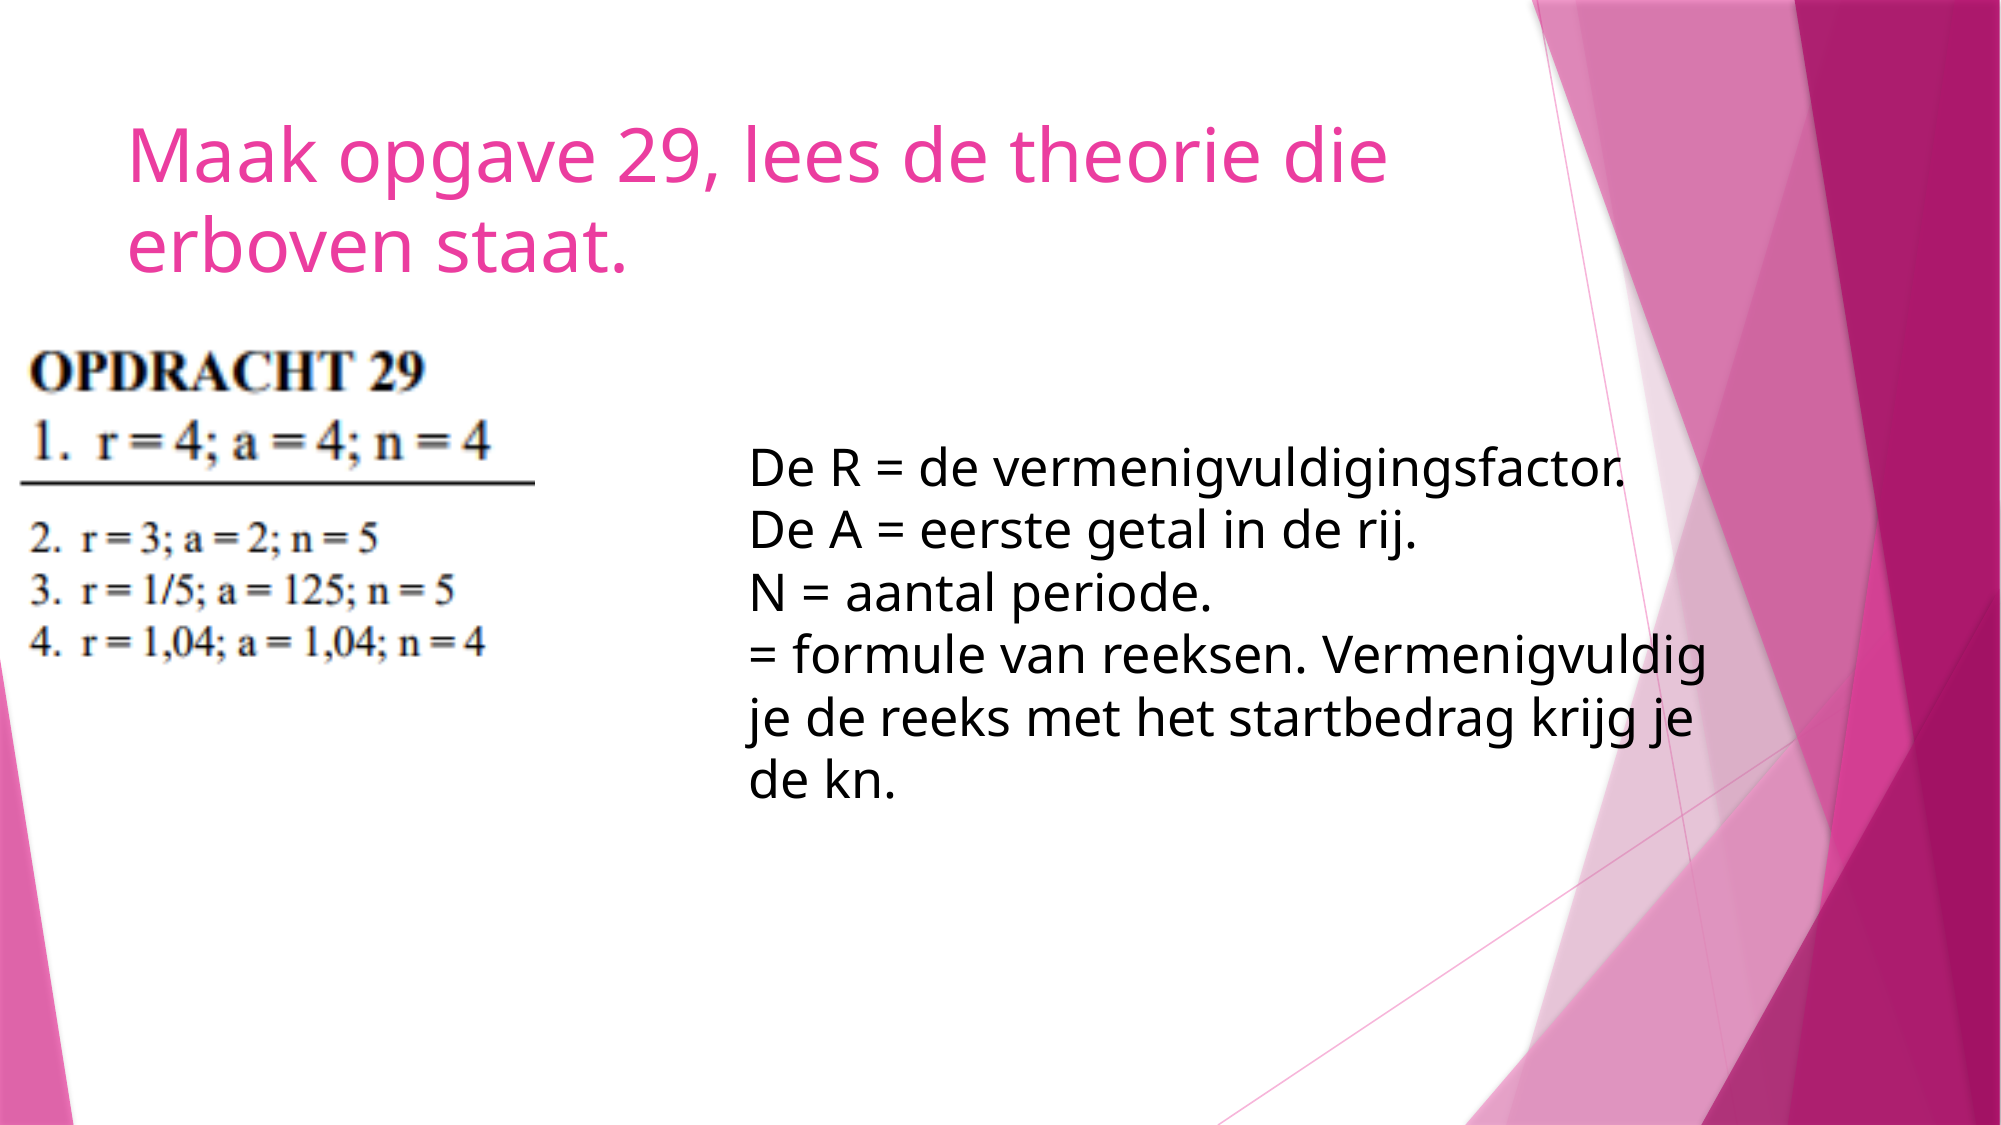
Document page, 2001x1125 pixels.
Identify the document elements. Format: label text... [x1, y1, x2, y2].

picture [18, 489, 536, 687]
text_box De R = de vermenigvuldigingsfactor. De A = eerste getal in de rij. N = aantal periode. = formule van reeksen. Vermenigvuldig je de reeks met het startbedrag krijg je de kn. [734, 426, 1747, 817]
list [0, 316, 536, 491]
title Maak opgave 29, lees de theorie die erboven staat. [111, 99, 1522, 317]
